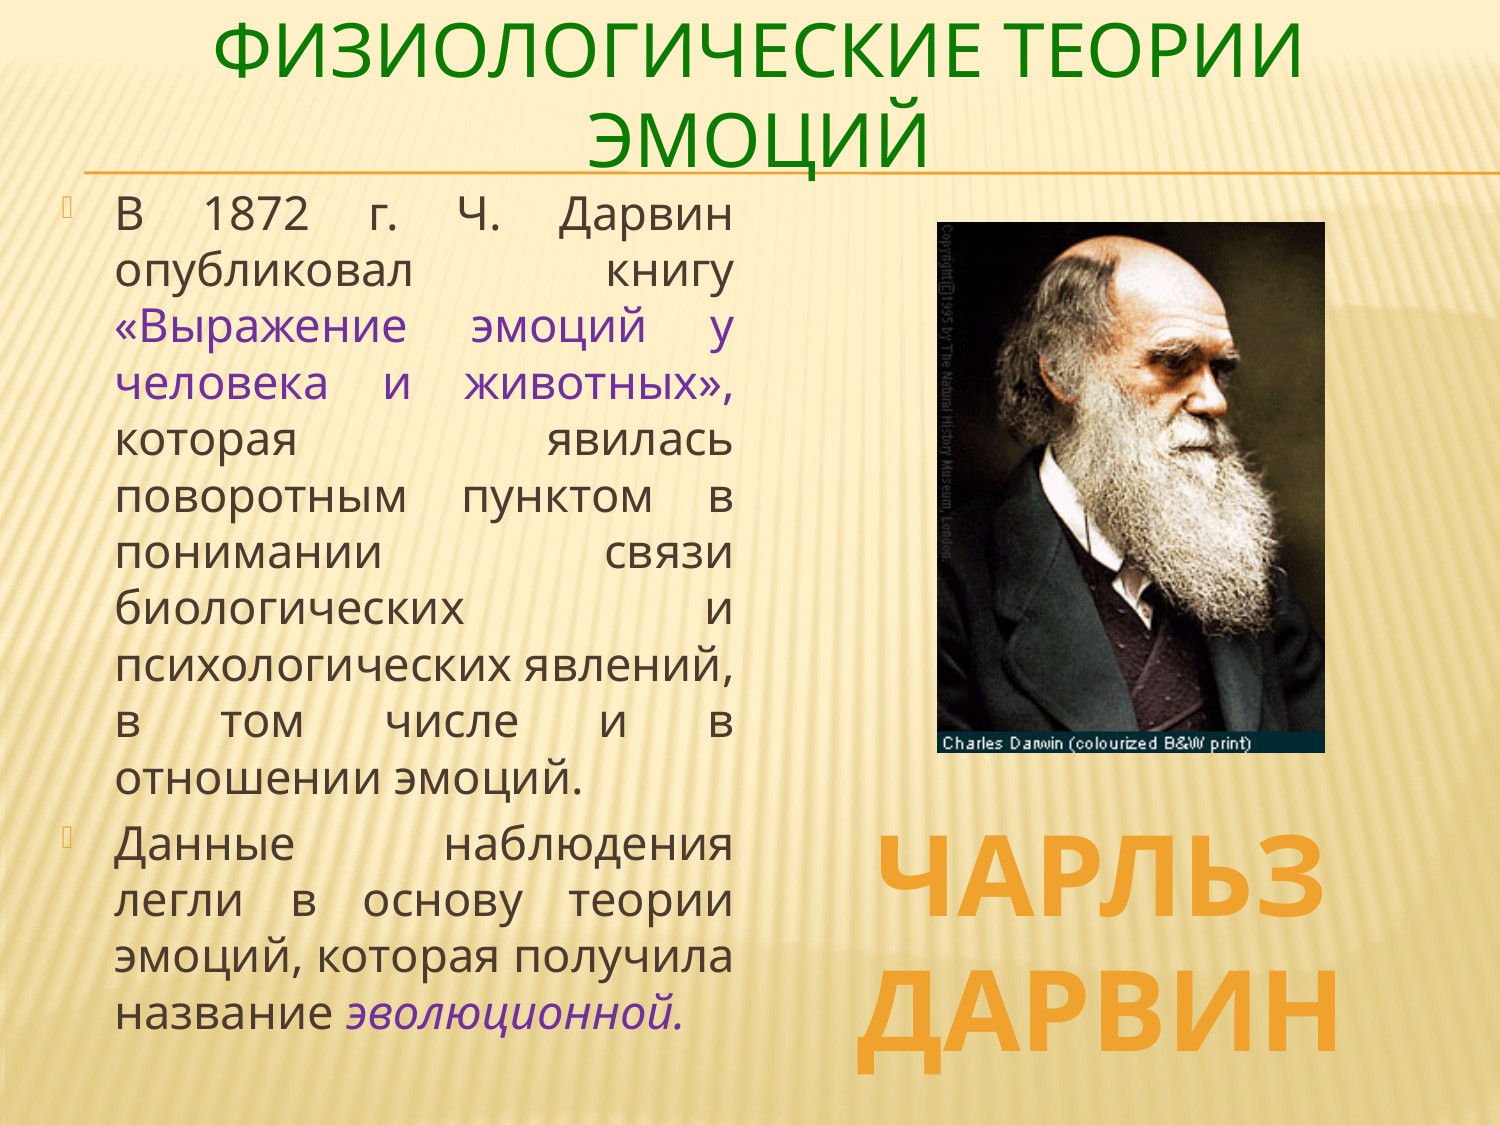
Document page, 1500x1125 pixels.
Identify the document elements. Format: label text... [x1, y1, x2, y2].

title Физиологические теории эмоций [46, 23, 1472, 162]
list В 1872 г. Ч. Дарвин опубликовал книгу «Выражение эмоций у человека и животных», которая явилась поворотным пунктом в понимании связи биологических и психологических явлений, в том числе и в отношении эмоций. Данные наблюдения легли в основу теории эмоций, которая получила название эволюционной. [46, 175, 750, 1102]
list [937, 222, 1325, 753]
text_box Чарльз Дарвин [726, 796, 1477, 1082]
